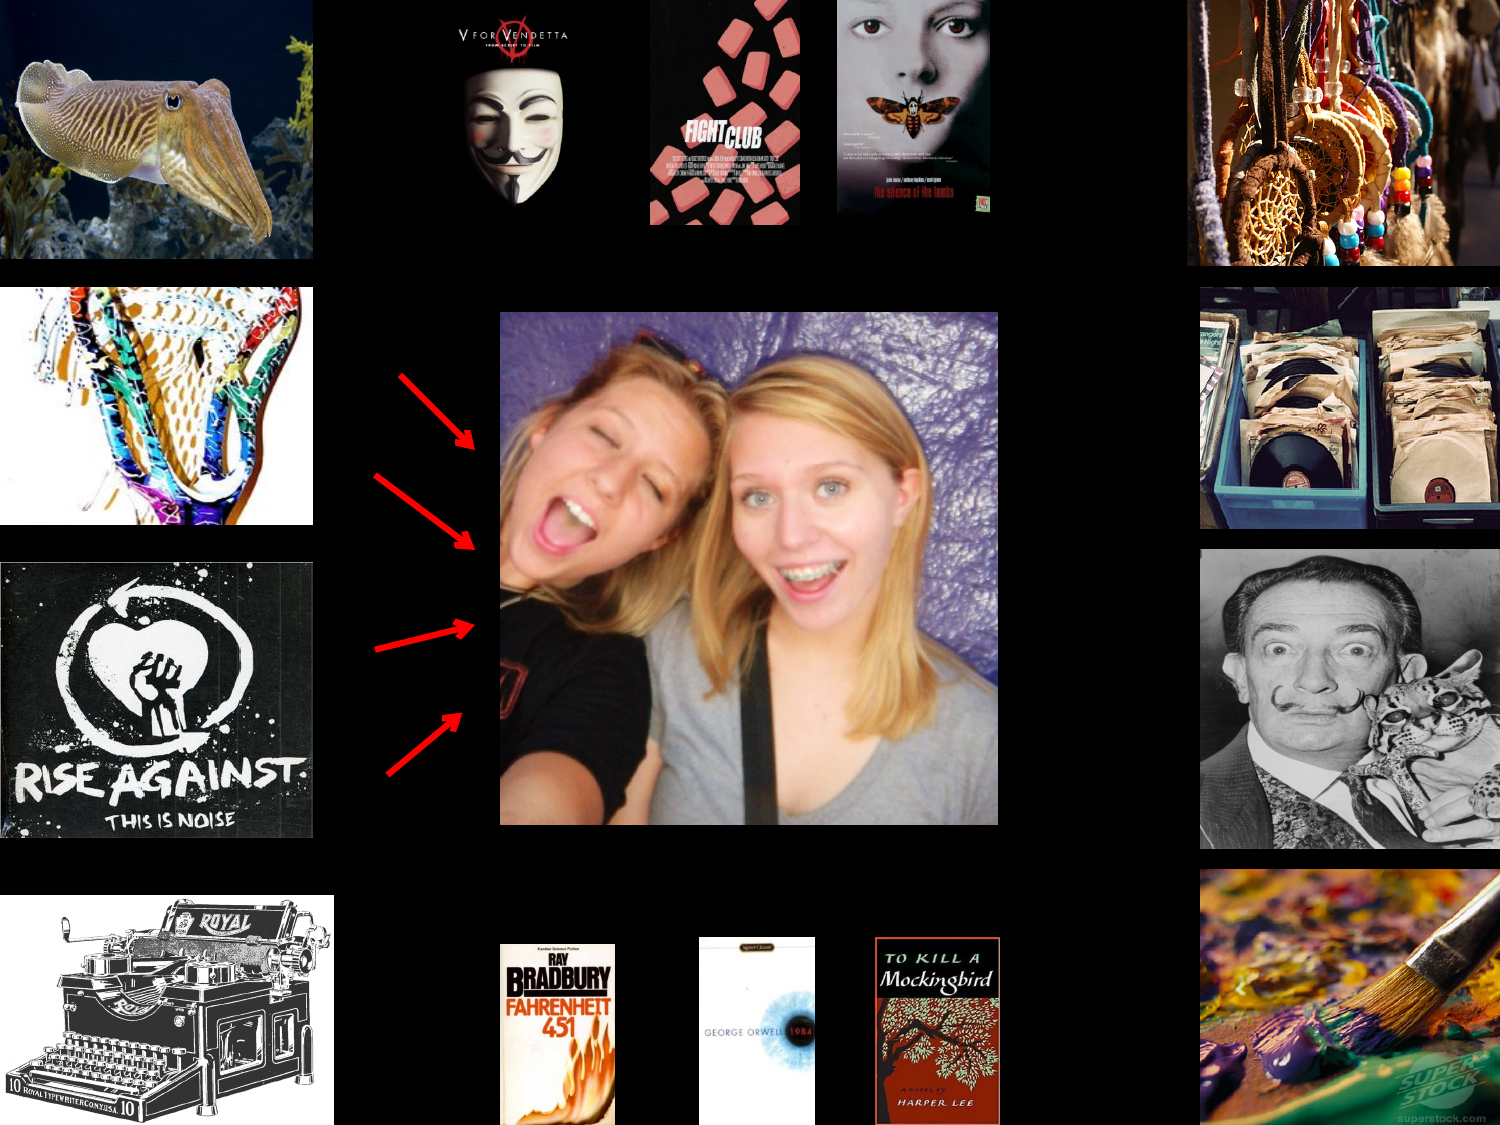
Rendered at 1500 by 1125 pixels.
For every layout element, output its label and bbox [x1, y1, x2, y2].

picture [1199, 549, 1500, 850]
text_box [387, 712, 463, 776]
picture [0, 287, 313, 526]
picture [1187, 0, 1500, 266]
picture [699, 937, 815, 1125]
picture [0, 0, 313, 259]
text_box [374, 624, 476, 650]
picture [1199, 868, 1500, 1125]
text_box [399, 374, 476, 451]
picture [499, 944, 615, 1125]
picture [874, 937, 1001, 1125]
text_box [374, 474, 476, 551]
picture [1199, 287, 1500, 530]
picture [0, 895, 334, 1125]
picture [649, 0, 801, 226]
picture [0, 562, 313, 838]
picture [837, 0, 990, 216]
picture [424, 0, 600, 227]
picture [499, 312, 998, 826]
